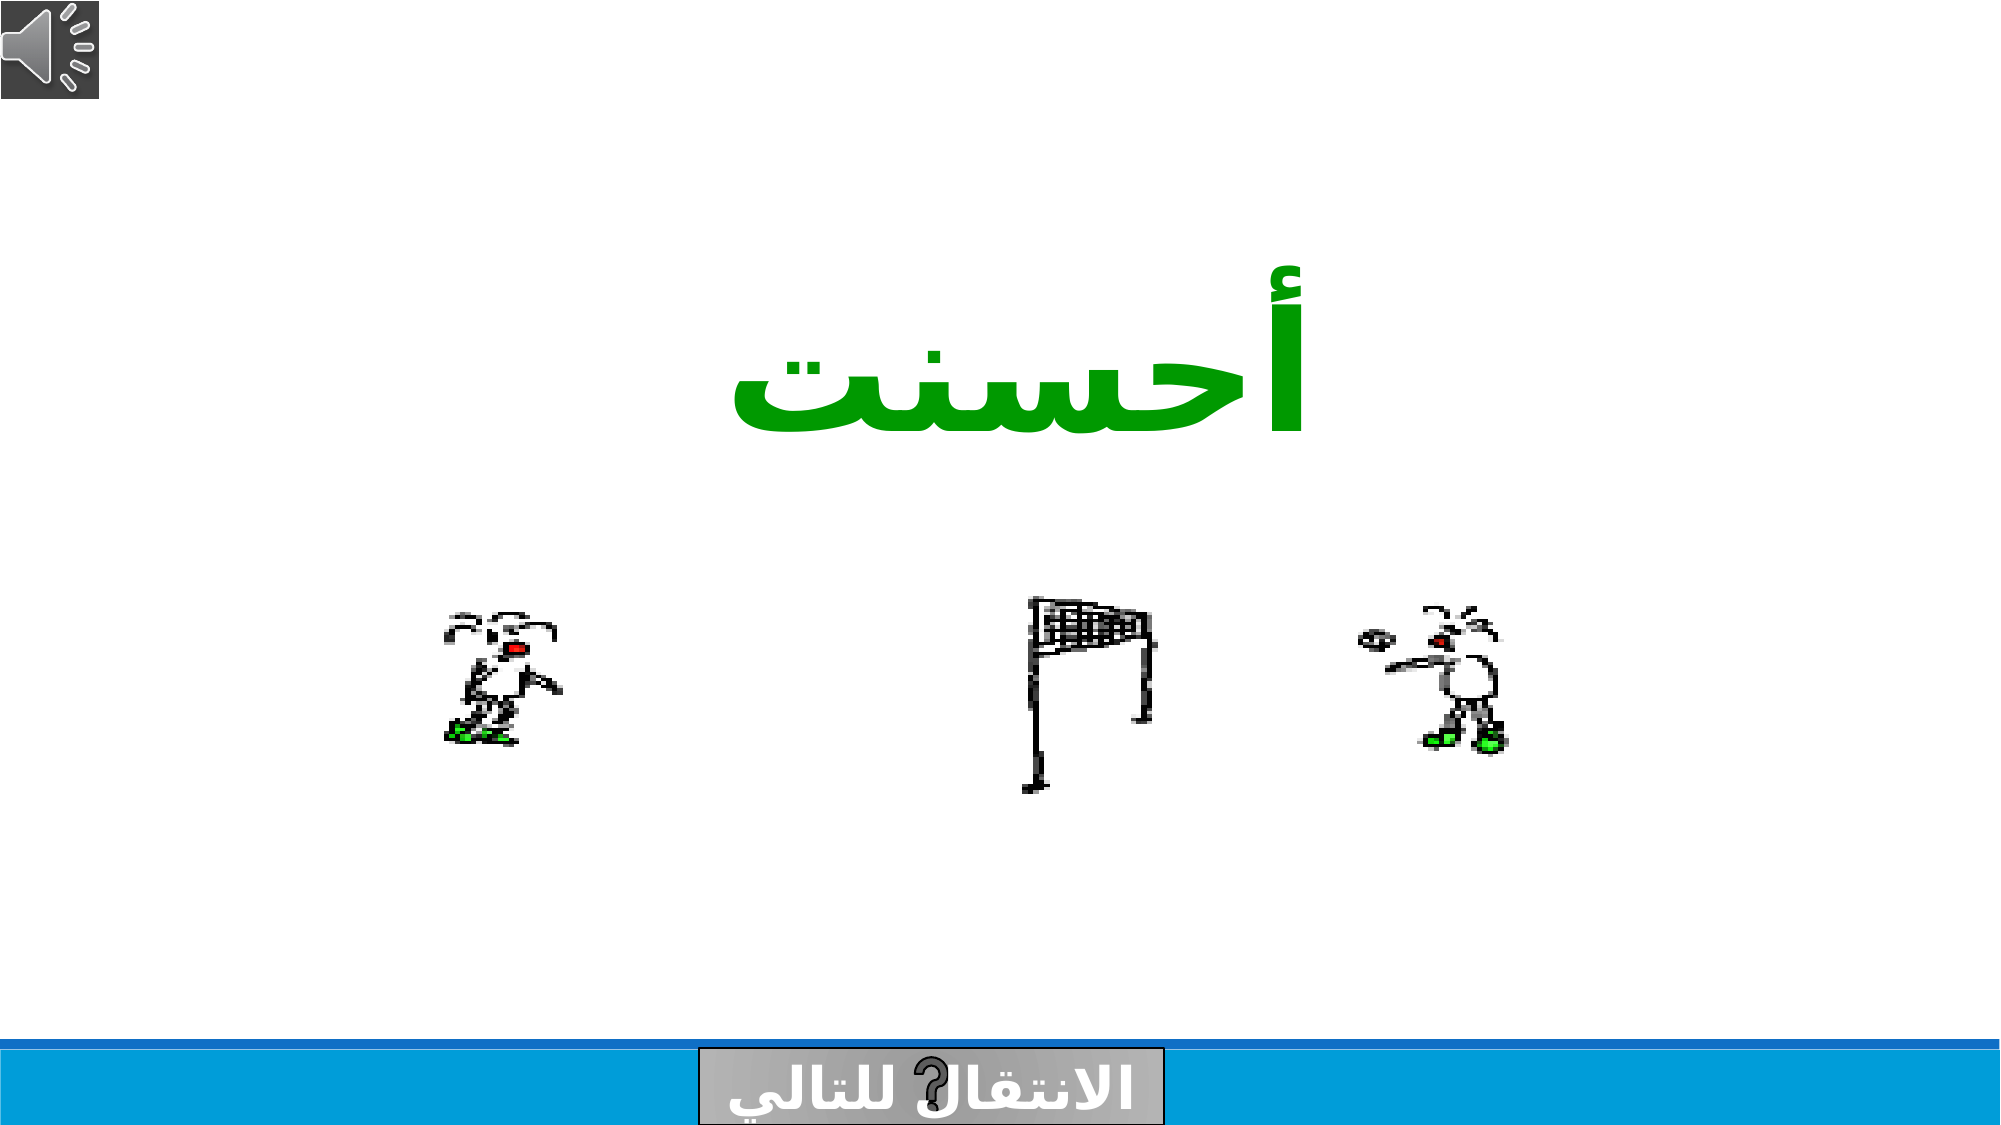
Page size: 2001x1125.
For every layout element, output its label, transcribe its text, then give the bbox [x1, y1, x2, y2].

text_box الانتقال للتالي [698, 1047, 1165, 1125]
picture [0, 0, 101, 101]
picture [427, 474, 1673, 804]
text_box أحسنت [654, 257, 1386, 471]
